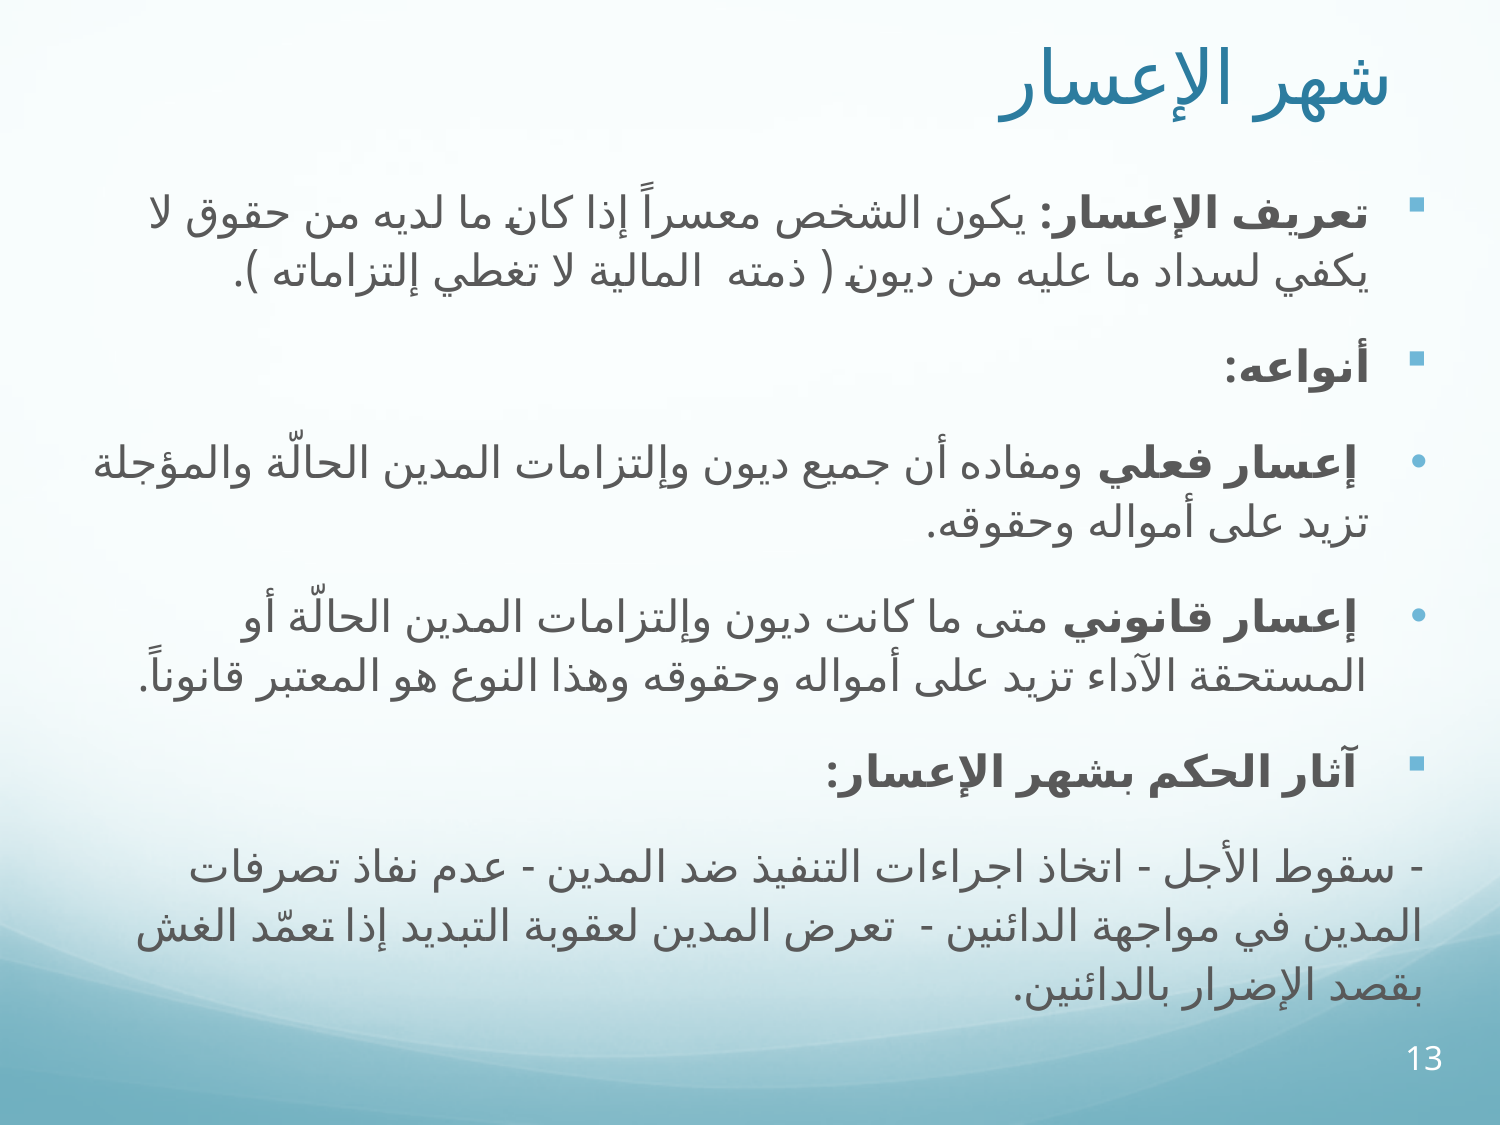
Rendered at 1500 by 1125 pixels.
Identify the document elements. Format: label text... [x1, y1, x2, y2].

list تعريف الإعسار: يكون الشخص معسراً إذا كان ما لديه من حقوق لا يكفي لسداد ما عليه من ديون ( ذمته المالية لا تغطي إلتزاماته ). أنواعه: إعسار فعلي ومفاده أن جميع ديون وإلتزامات المدين الحالّة والمؤجلة تزيد على أمواله وحقوقه. إعسار قانوني متى ما كانت ديون وإلتزامات المدين الحالّة أو المستحقة الآداء تزيد على أمواله وحقوقه وهذا النوع هو المعتبر قانوناً. آثار الحكم بشهر الإعسار: - سقوط الأجل - اتخاذ اجراءات التنفيذ ضد المدين - عدم نفاذ تصرفات المدين في مواجهة الدائنين - تعرض المدين لعقوبة التبديد إذا تعمّد الغش بقصد الإضرار بالدائنين. [67, 171, 1441, 1030]
slide_number 13 [1295, 1029, 1459, 1090]
title شهر الإعسار [90, 17, 1410, 128]
